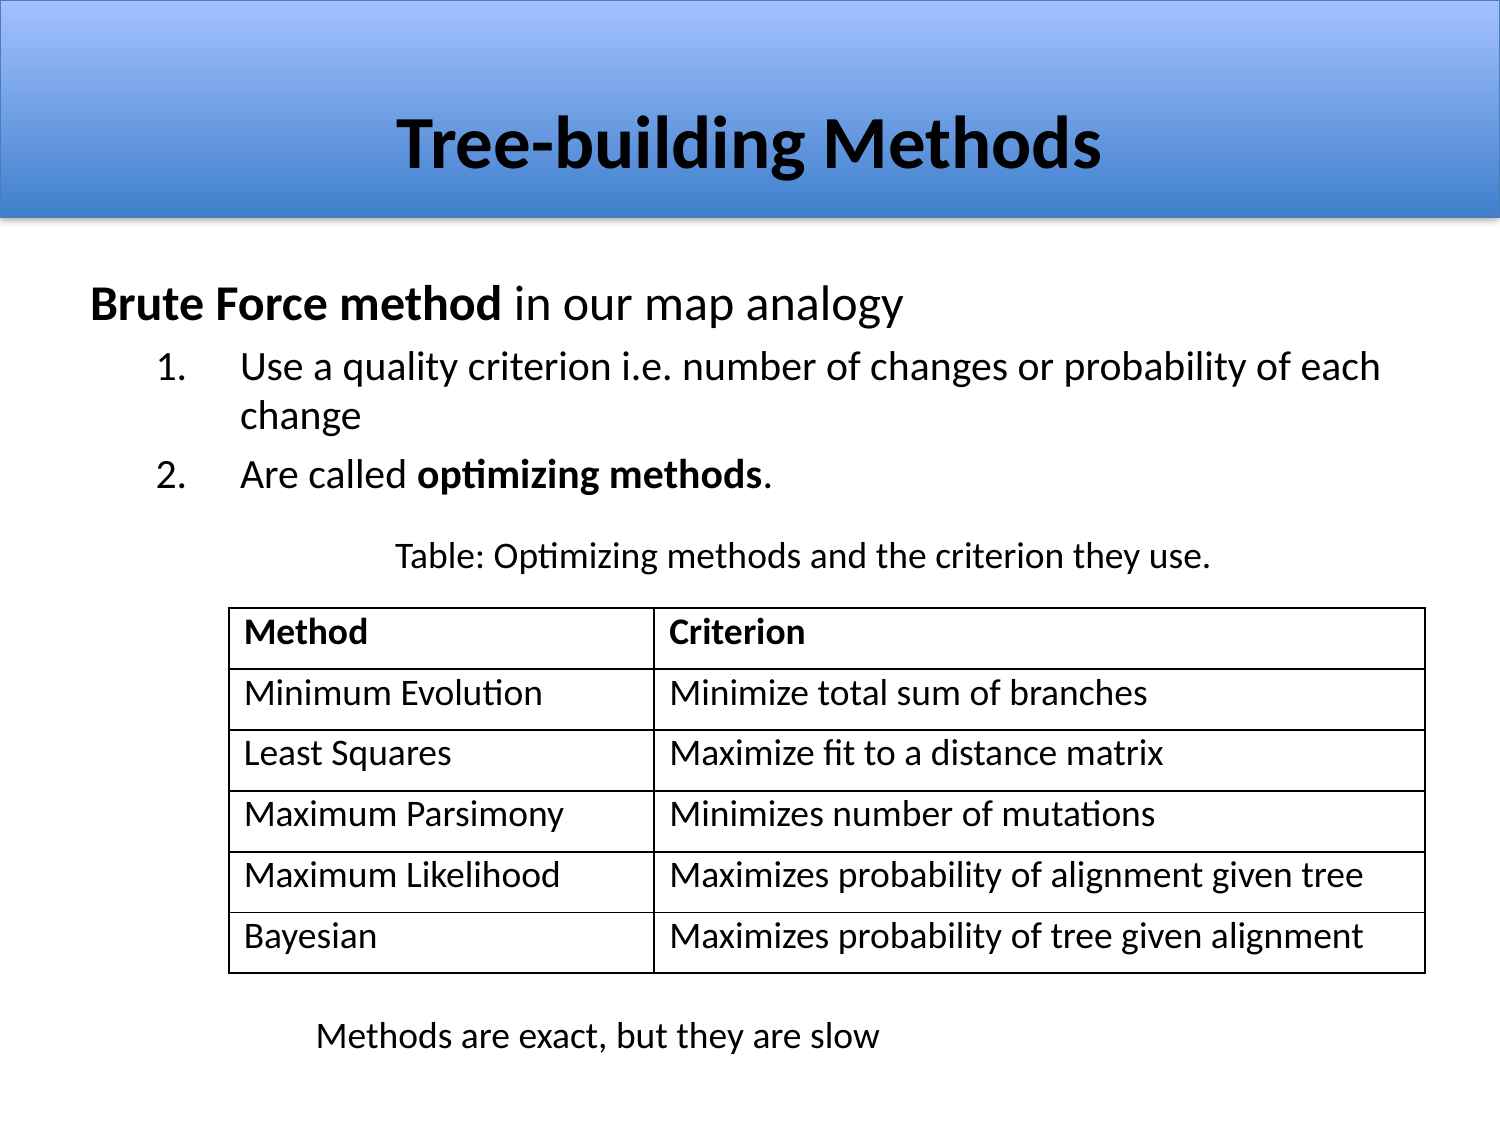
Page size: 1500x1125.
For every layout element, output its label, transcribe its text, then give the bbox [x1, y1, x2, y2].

table_cell Maximum Likelihood [230, 853, 653, 912]
table_cell Minimize total sum of branches [655, 670, 1424, 729]
title Tree-building Methods [75, 45, 1425, 233]
text_box Methods are exact, but they are slow [300, 1003, 896, 1064]
table_header Method [230, 609, 653, 668]
table_cell Minimum Evolution [230, 670, 653, 729]
table_cell Least Squares [230, 731, 653, 790]
table_cell Minimizes number of mutations [655, 792, 1424, 851]
table_cell Maximize fit to a distance matrix [655, 731, 1424, 790]
table_header Criterion [655, 609, 1424, 668]
table_cell Maximum Parsimony [230, 792, 653, 851]
table_cell Bayesian [230, 913, 653, 972]
table_cell Maximizes probability of alignment given tree [655, 853, 1424, 912]
list Brute Force method in our map analogy Use a quality criterion i.e. number of changes or probability of each change Are called optimizing methods. [75, 262, 1425, 524]
text_box Table: Optimizing methods and the criterion they use. [380, 524, 1228, 584]
table_cell Maximizes probability of tree given alignment [655, 913, 1424, 972]
